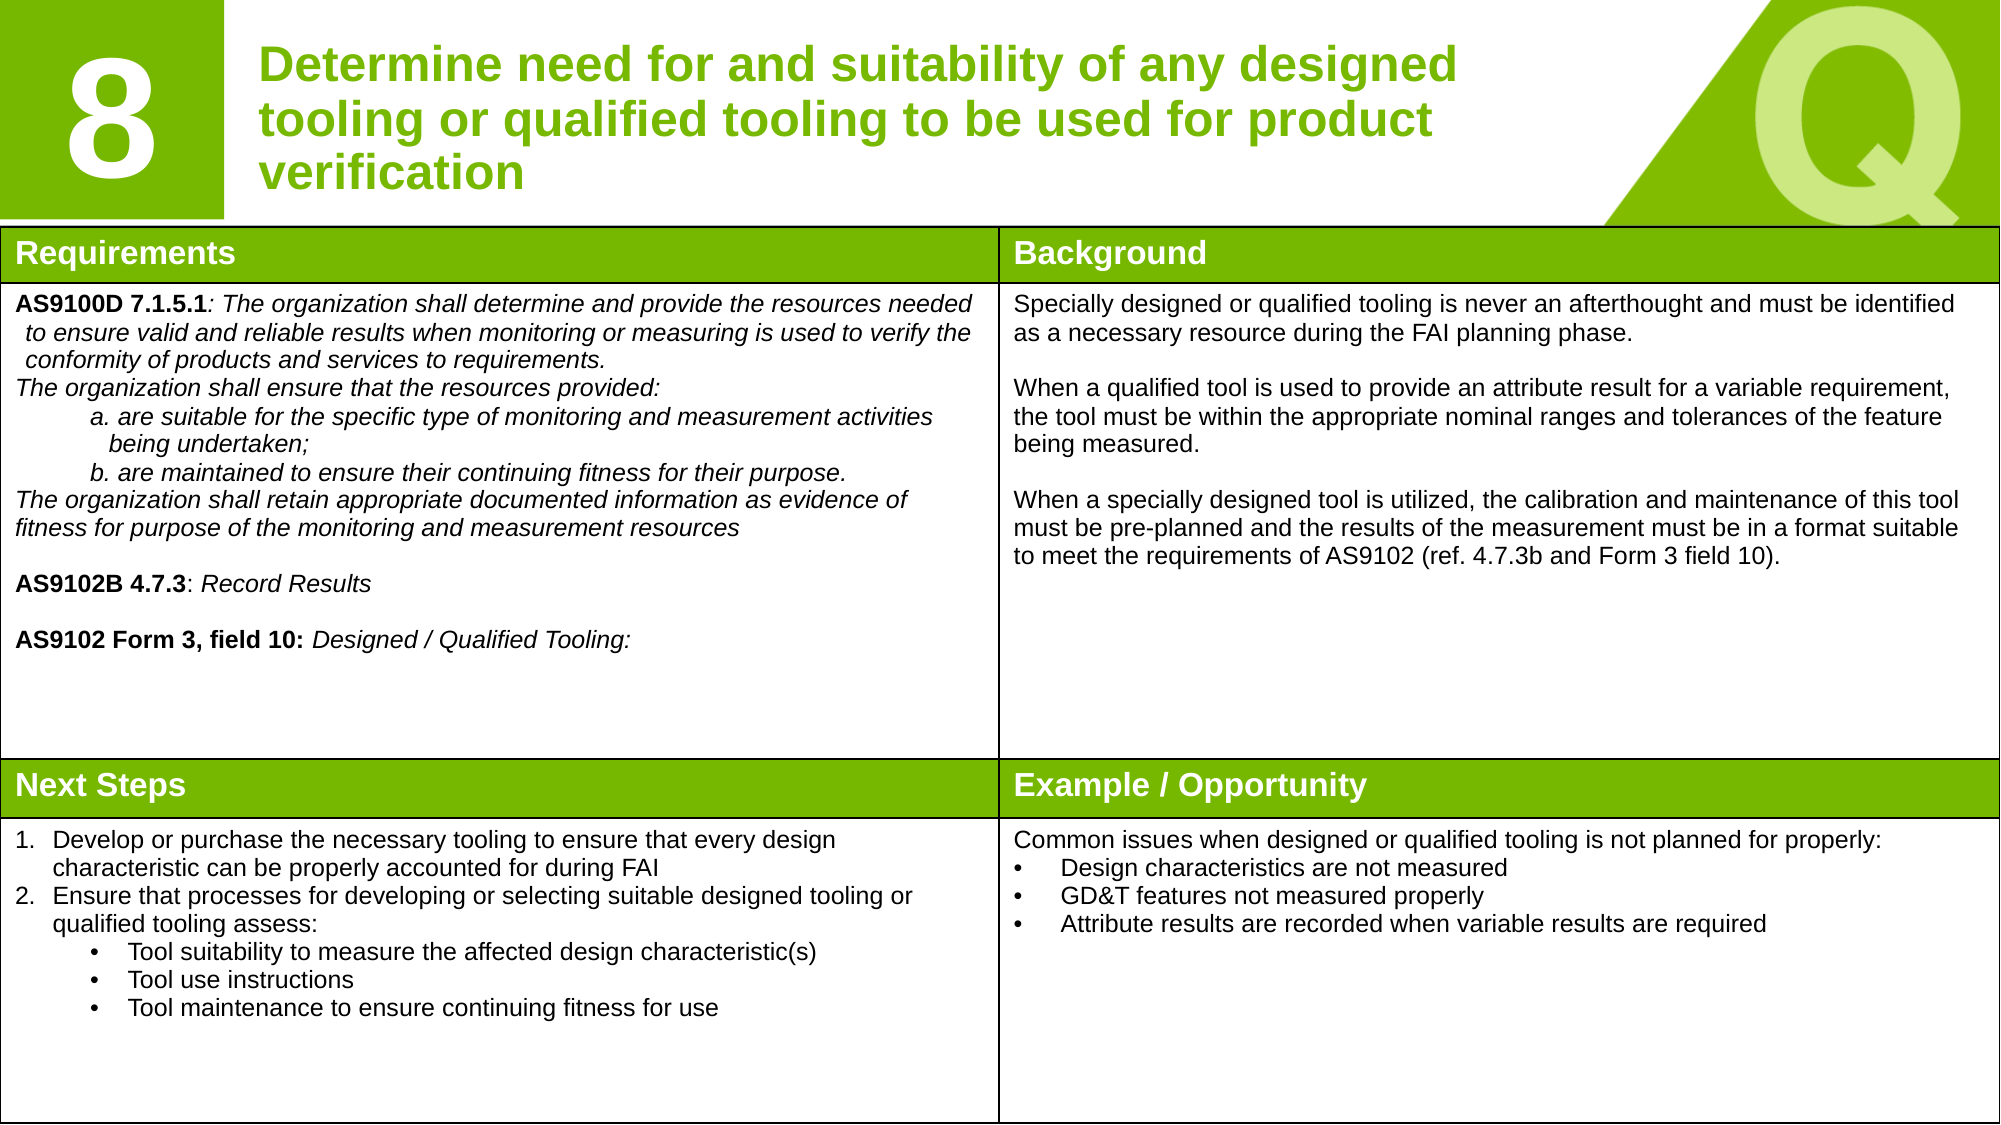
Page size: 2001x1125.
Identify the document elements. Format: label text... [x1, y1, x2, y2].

text_box 8 [0, 0, 225, 220]
picture [0, 0, 2000, 226]
table_cell Specially designed or qualified tooling is never an afterthought and must be identified as a necessary resource during the FAI planning phase. When a qualified tool is used to provide an attribute result for a variable requirement, the tool must be within the appropriate nominal ranges and tolerances of the feature being measured. When a specially designed tool is utilized, the calibration and maintenance of this tool must be pre-planned and the results of the measurement must be in a format suitable to meet the requirements of AS9102 (ref. 4.7.3b and Form 3 field 10). [1000, 284, 1999, 758]
table_cell Develop or purchase the necessary tooling to ensure that every design characteristic can be properly accounted for during FAI Ensure that processes for developing or selecting suitable designed tooling or qualified tooling assess: Tool suitability to measure the affected design characteristic(s) Tool use instructions Tool maintenance to ensure continuing fitness for use [1, 819, 998, 1122]
table_cell Common issues when designed or qualified tooling is not planned for properly: Design characteristics are not measured GD&T features not measured properly Attribute results are recorded when variable results are required [1000, 819, 1999, 1122]
table_header Background [1000, 228, 1999, 282]
table_cell AS9100D 7.1.5.1: The organization shall determine and provide the resources needed to ensure valid and reliable results when monitoring or measuring is used to verify the conformity of products and services to requirements. The organization shall ensure that the resources provided: a. are suitable for the specific type of monitoring and measurement activities being undertaken; b. are maintained to ensure their continuing fitness for their purpose. The organization shall retain appropriate documented information as evidence of fitness for purpose of the monitoring and measurement resources AS9102B 4.7.3: Record Results AS9102 Form 3, field 10: Designed / Qualified Tooling: [1, 284, 998, 758]
table_cell Next Steps [1, 760, 998, 817]
table_header Requirements [1, 228, 998, 282]
table_cell Example / Opportunity [1000, 760, 1999, 817]
title Determine need for and suitability of any designed tooling or qualified tooling to be used for product verification [243, 28, 1630, 212]
